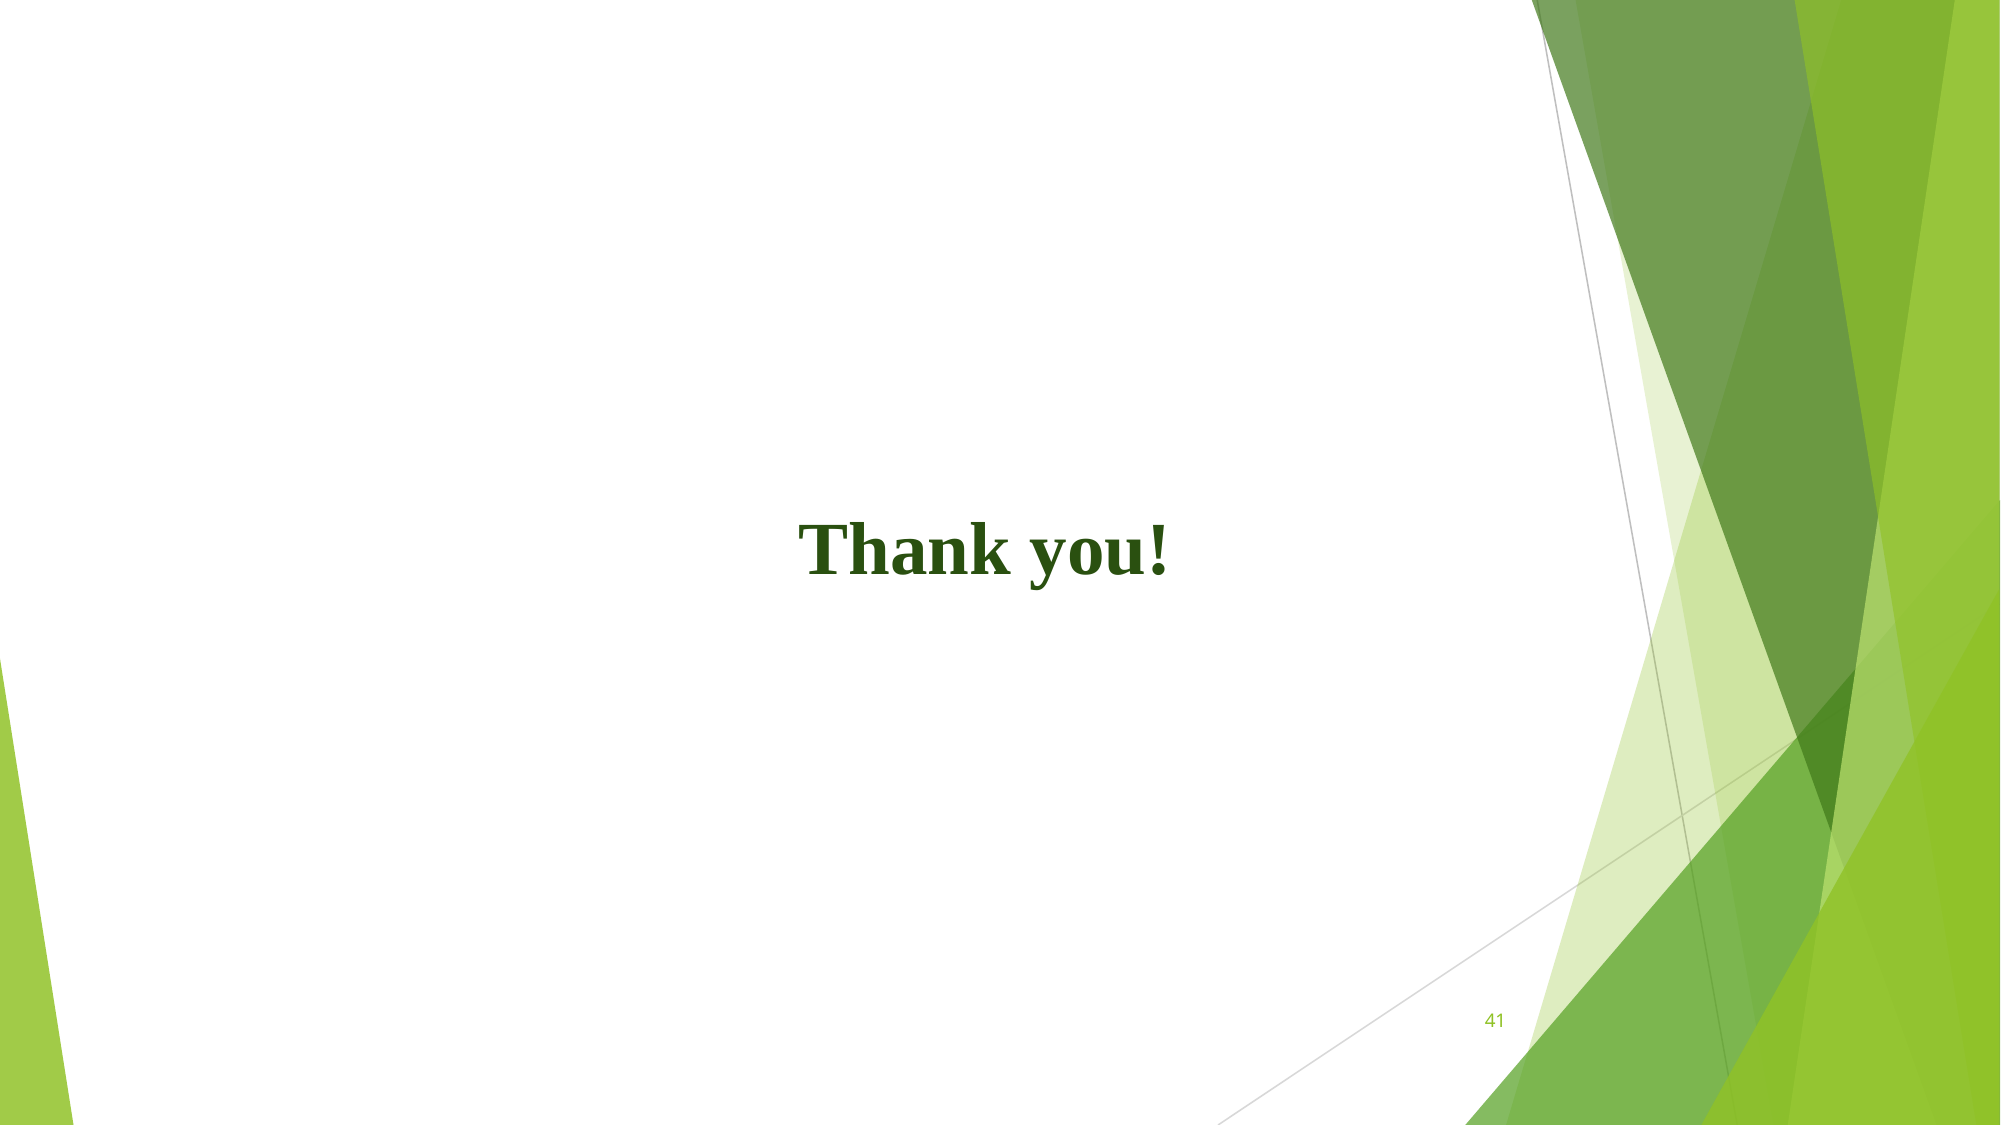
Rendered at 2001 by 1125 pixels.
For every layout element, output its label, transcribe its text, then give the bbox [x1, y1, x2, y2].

slide_number 41 [1409, 991, 1522, 1051]
text_box Thank you! [610, 491, 1361, 597]
list [111, 354, 1522, 992]
